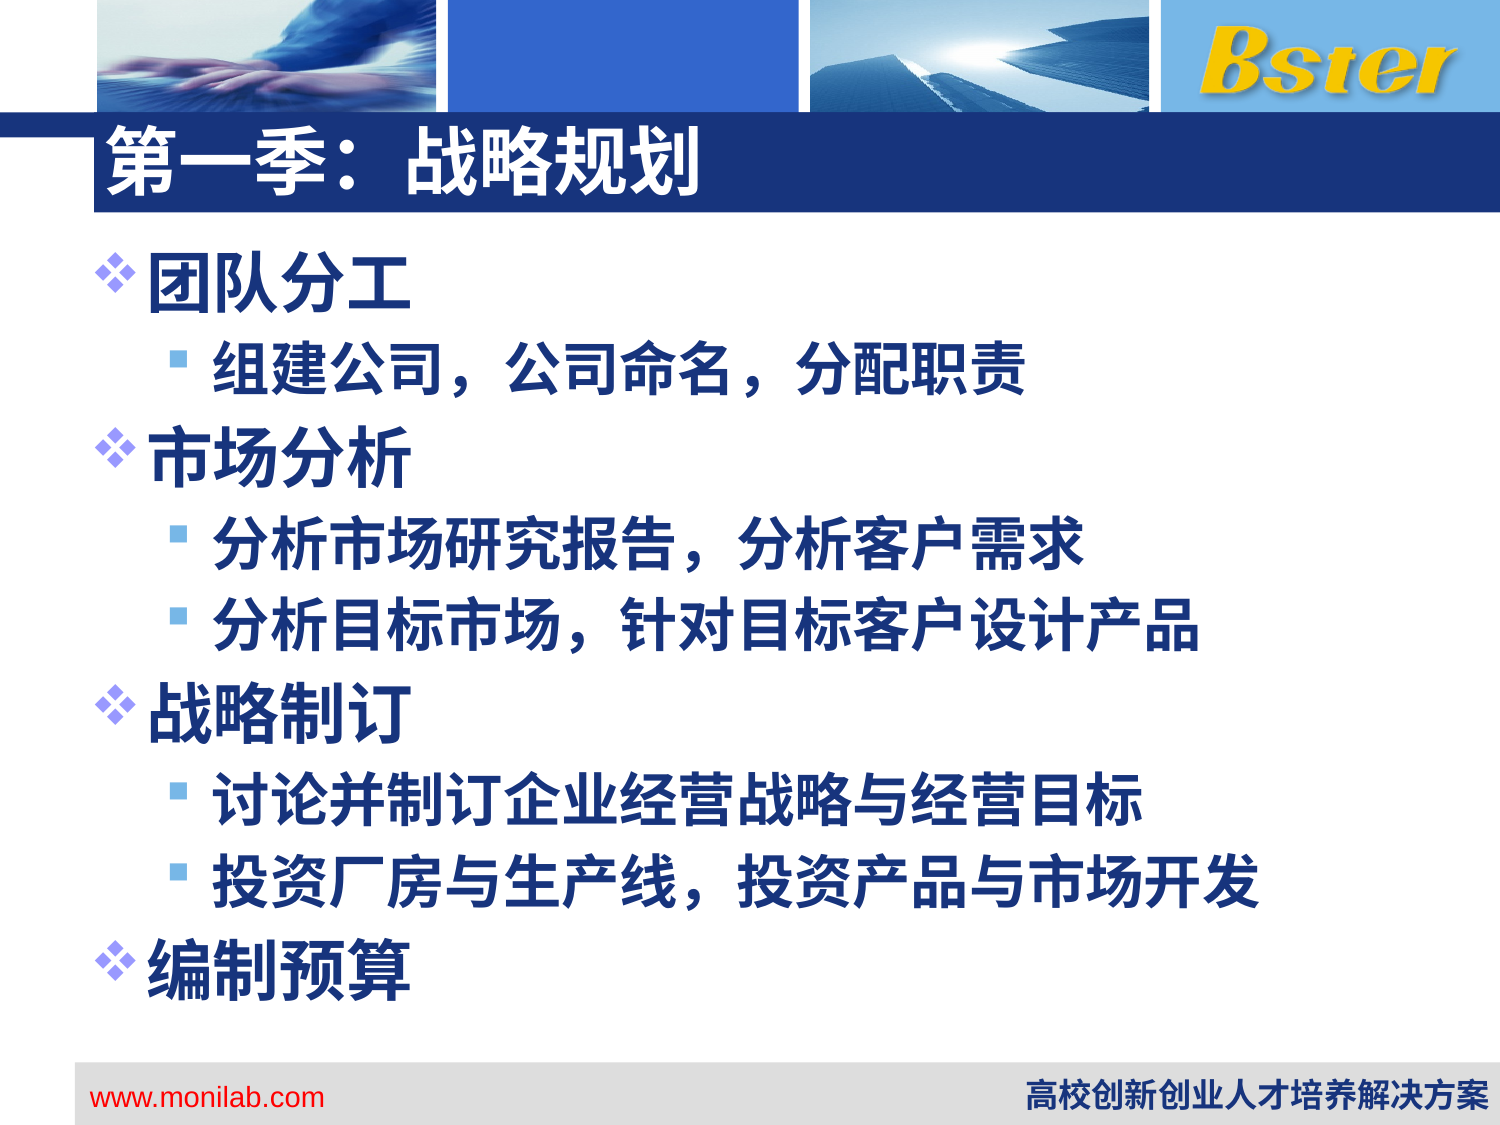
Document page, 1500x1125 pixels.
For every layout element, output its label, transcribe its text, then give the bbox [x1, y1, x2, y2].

picture [810, 0, 1150, 112]
picture [97, 0, 437, 112]
picture [1199, 26, 1458, 94]
list 团队分工 组建公司，公司命名，分配职责 市场分析 分析市场研究报告，分析客户需求 分析目标市场，针对目标客户设计产品 战略制订 讨论并制订企业经营战略与经营目标 投资厂房与生产线，投资产品与市场开发 编制预算 [74, 232, 1454, 1034]
title 第一季：战略规划 [88, 113, 1369, 206]
